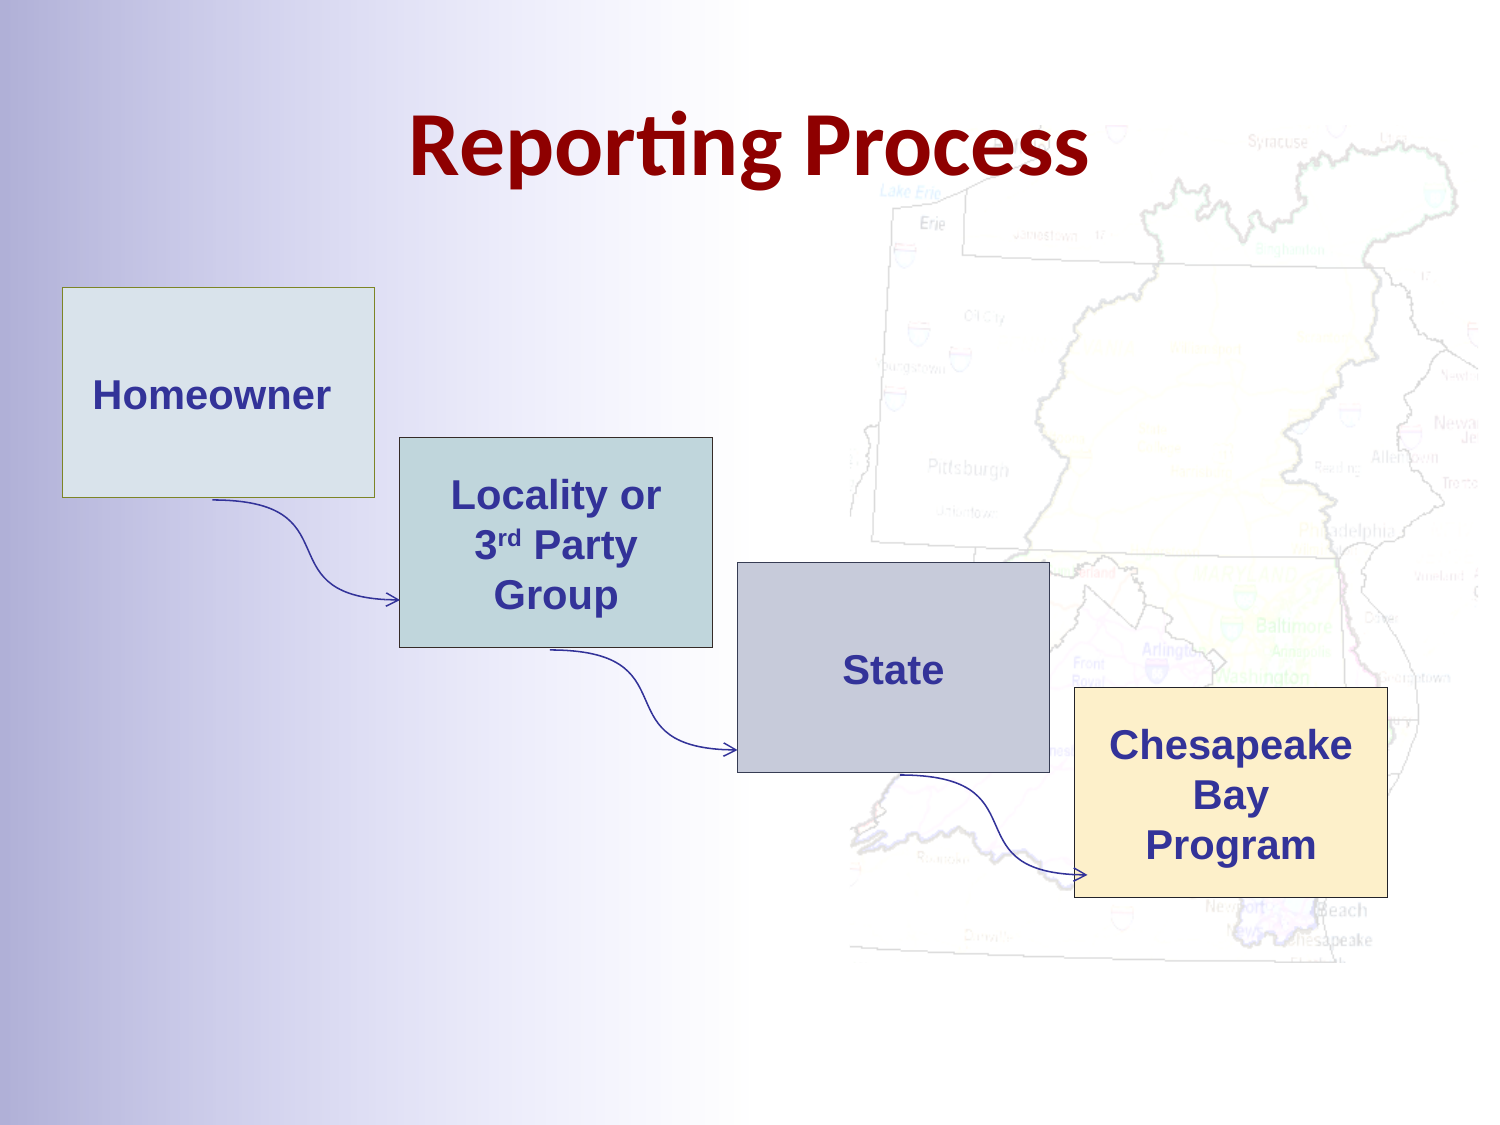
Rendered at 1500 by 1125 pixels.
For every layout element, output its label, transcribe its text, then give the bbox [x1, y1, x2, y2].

text_box Chesapeake Bay Program [1074, 687, 1388, 898]
text_box Homeowner [62, 287, 375, 498]
title Reporting Process [74, 44, 1426, 233]
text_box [212, 499, 401, 601]
text_box Locality or 3rd Party Group [399, 437, 713, 648]
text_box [899, 774, 1088, 876]
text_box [549, 649, 738, 751]
text_box State [737, 562, 1050, 773]
